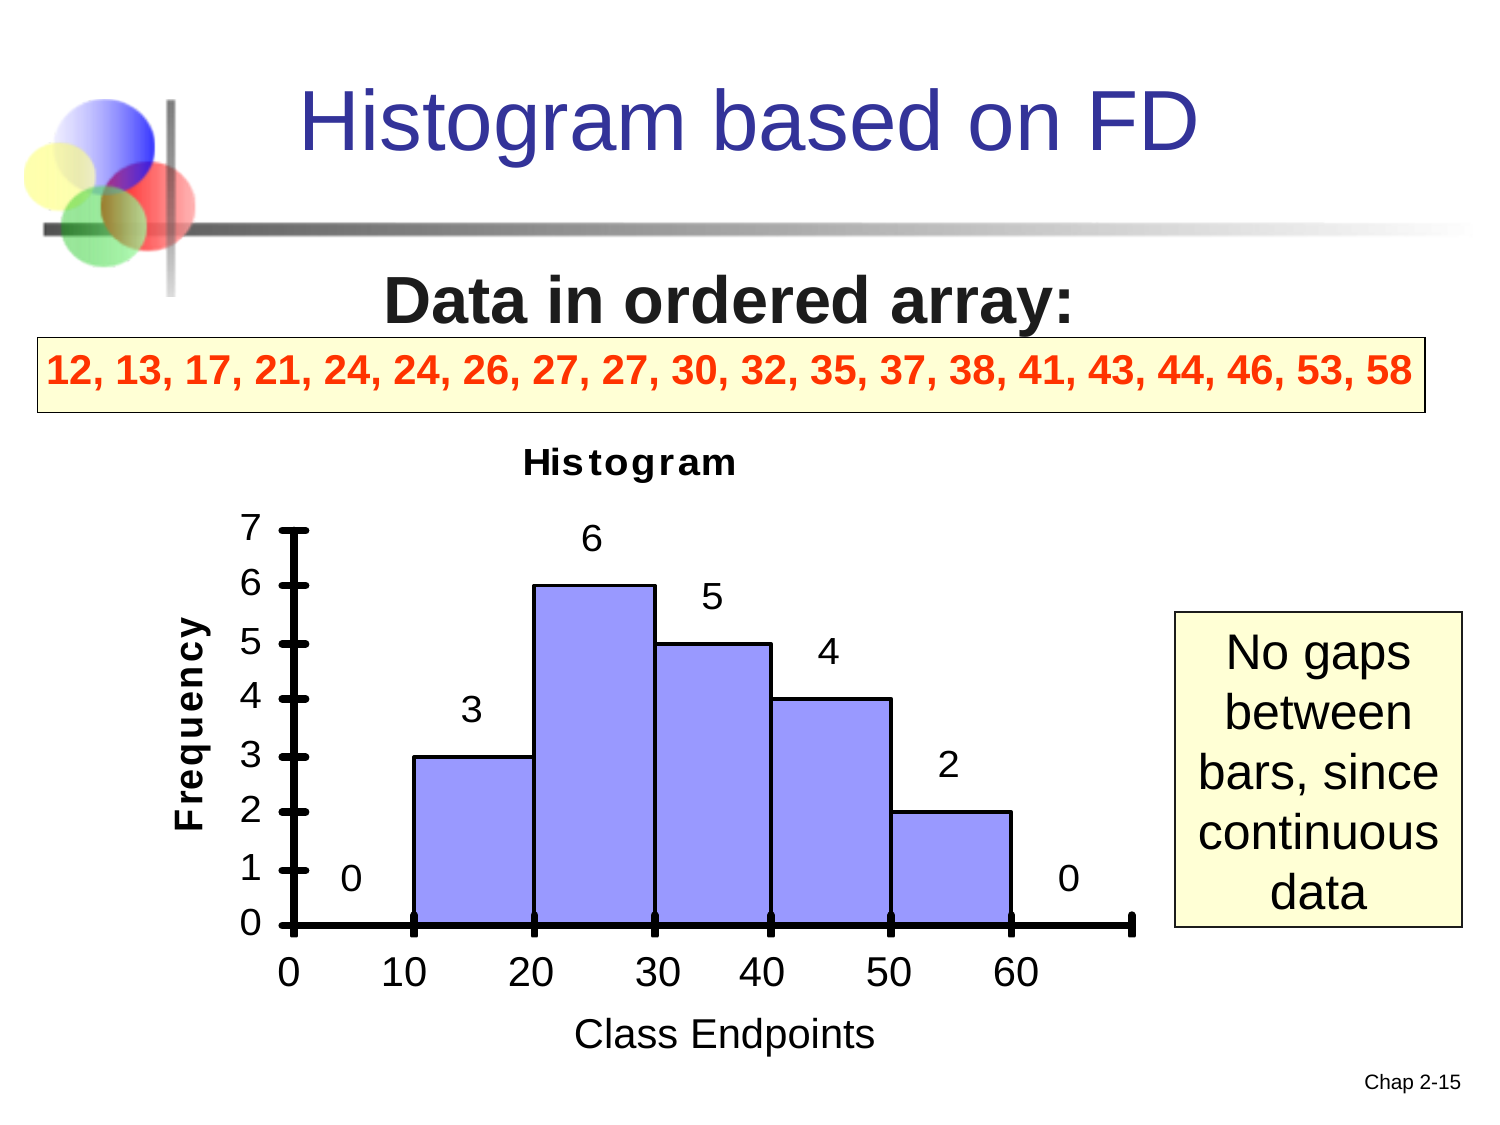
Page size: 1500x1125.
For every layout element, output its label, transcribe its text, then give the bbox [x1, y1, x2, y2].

text_box [1169, 401, 1425, 413]
text_box [37, 401, 96, 413]
text_box No gaps between bars, since continuous data [1174, 612, 1463, 927]
picture [24, 99, 1475, 297]
slide_number Chap 2-15 [1162, 1049, 1476, 1101]
title Histogram based on FD [174, 49, 1326, 176]
text_box 0 10 20 30 40 50 60 Class Endpoints [262, 937, 1188, 1065]
text_box Data in ordered array: 12, 13, 17, 21, 24, 24, 26, 27, 27, 30, 32, 35, 37, 38, 41, 43, 44, 46, 53, 58 [31, 249, 1428, 401]
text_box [99, 399, 1167, 1036]
